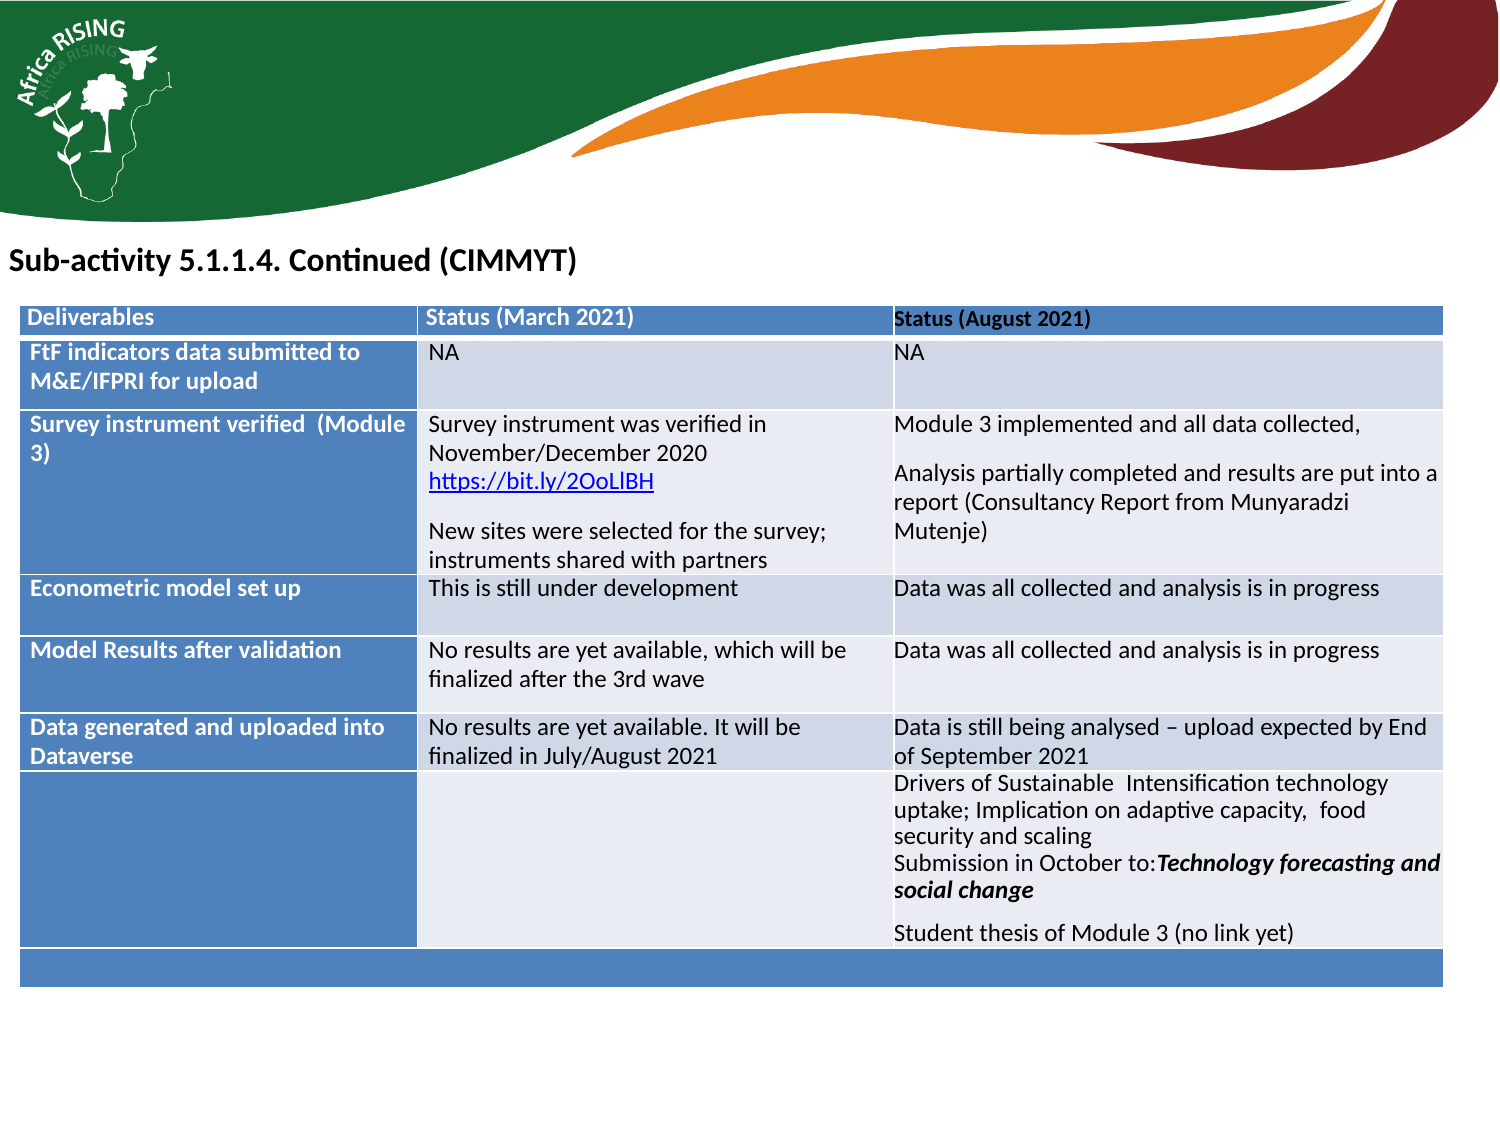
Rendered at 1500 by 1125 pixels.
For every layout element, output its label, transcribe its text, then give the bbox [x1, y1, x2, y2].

table_cell Data generated and uploaded into Dataverse [20, 714, 417, 770]
table_cell Module 3 implemented and all data collected, Analysis partially completed and results are put into a report (Consultancy Report from Munyaradzi Mutenje) [895, 411, 1443, 574]
table_header Deliverables [20, 306, 417, 335]
table_cell Data is still being analysed – upload expected by End of September 2021 [895, 714, 1443, 770]
table_cell FtF indicators data submitted to M&E/IFPRI for upload [20, 341, 417, 409]
table_cell Drivers of Sustainable Intensification technology uptake; Implication on adaptive capacity, food security and scaling Submission in October to:Technology forecasting and social change Student thesis of Module 3 (no link yet) [895, 772, 1443, 947]
table_cell No results are yet available. It will be finalized in July/August 2021 [418, 714, 893, 770]
table_cell Survey instrument verified (Module 3) [20, 411, 417, 574]
table_cell Econometric model set up [20, 575, 417, 635]
table_cell Survey instrument was verified in November/December 2020 https://bit.ly/2OoLlBH New sites were selected for the survey; instruments shared with partners [418, 411, 893, 574]
table_cell Data was all collected and analysis is in progress [895, 575, 1443, 635]
table_cell No results are yet available, which will be finalized after the 3rd wave [418, 637, 893, 712]
table_cell [418, 772, 893, 947]
table_header Status (March 2021) [418, 306, 893, 335]
table_cell This is still under development [418, 575, 893, 635]
picture [0, 0, 1499, 222]
table_cell [20, 949, 1443, 987]
table_cell NA [418, 341, 893, 409]
table_cell [20, 772, 417, 947]
table_header Status (August 2021) [895, 306, 1443, 335]
text_box Sub-activity 5.1.1.4. Continued (CIMMYT) [0, 230, 1457, 286]
table_cell NA [895, 341, 1443, 409]
table_cell Data was all collected and analysis is in progress [895, 637, 1443, 712]
table_cell Model Results after validation [20, 637, 417, 712]
